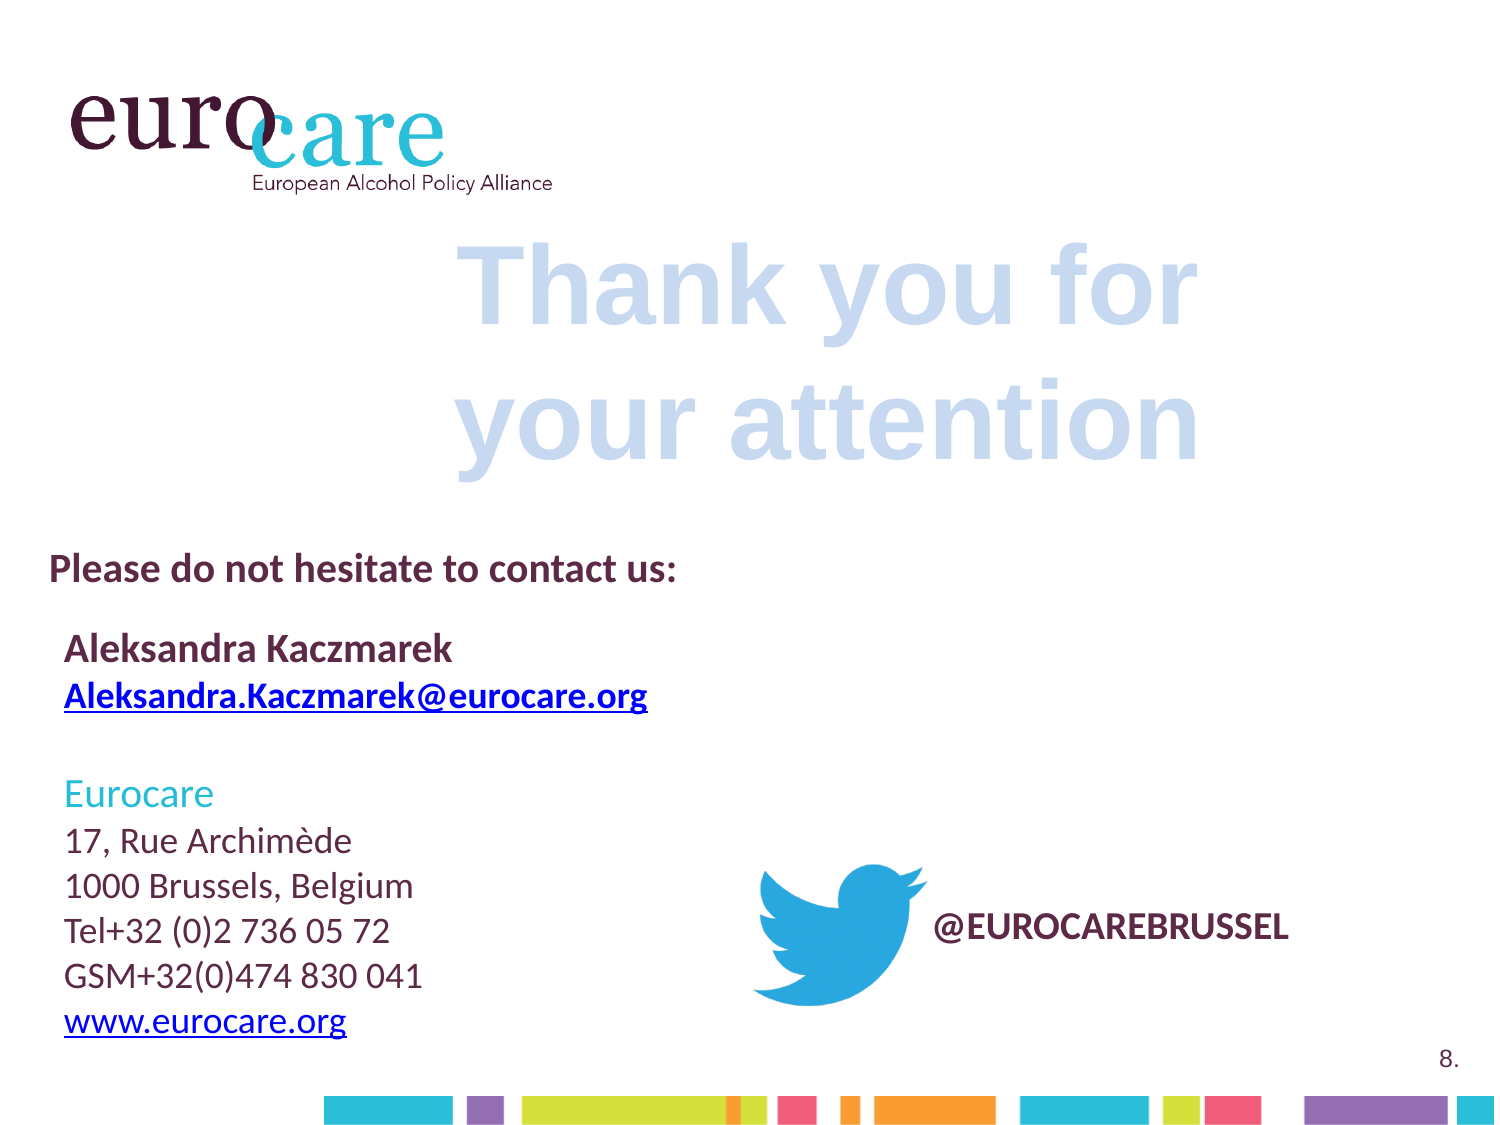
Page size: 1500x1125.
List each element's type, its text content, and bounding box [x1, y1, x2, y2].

picture [71, 96, 552, 195]
text_box Thank you for your attention [404, 205, 1253, 490]
picture [324, 1096, 1494, 1125]
text_box Aleksandra Kaczmarek Aleksandra.Kaczmarek@eurocare.org Eurocare 17, Rue Archimède 1000 Brussels, Belgium Tel+32 (0)2 736 05 72 GSM+32(0)474 830 041 www.eurocare.org [49, 613, 932, 1094]
text_box @EUROCAREBRUSSEL [948, 900, 1318, 970]
list Please do not hesitate to contact us: [49, 540, 717, 613]
picture [737, 832, 943, 1038]
